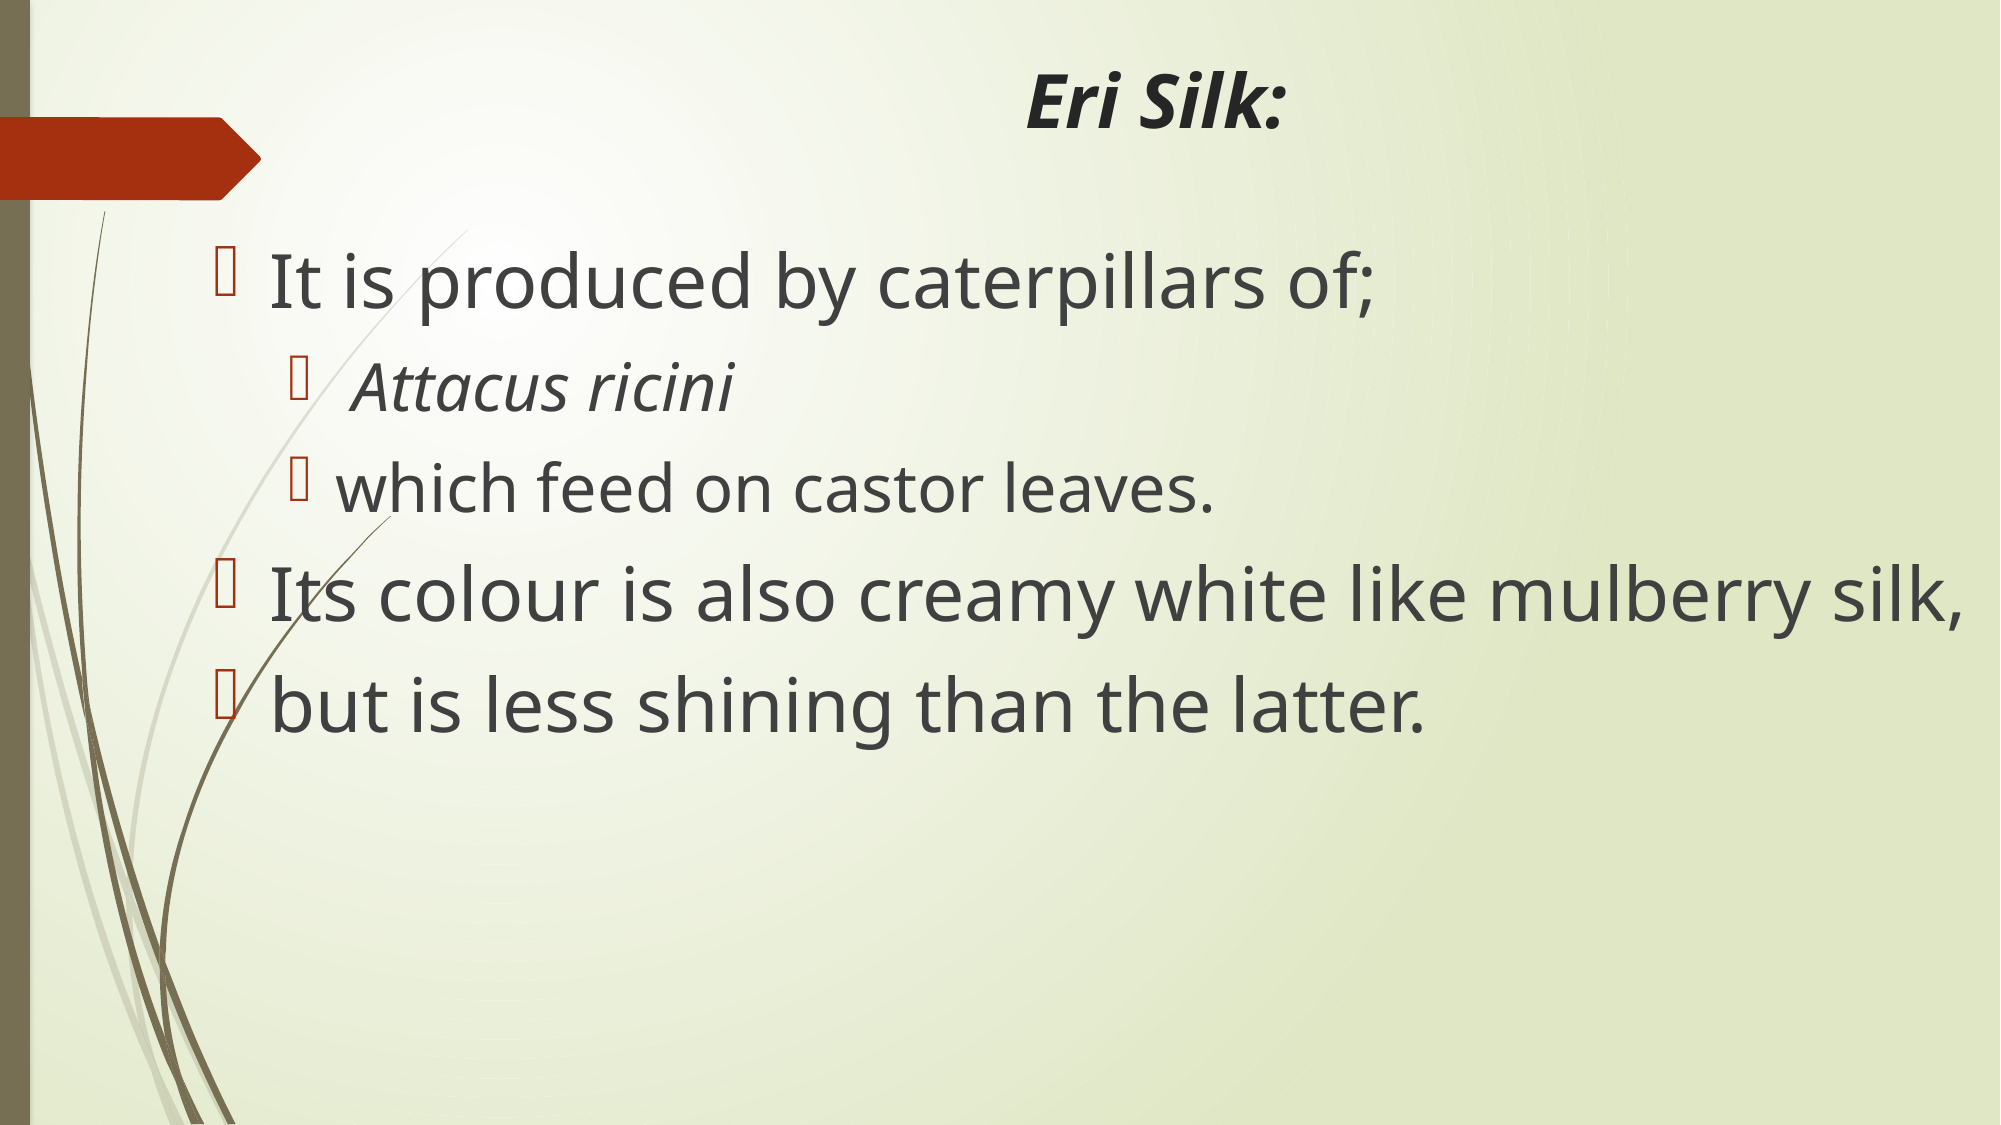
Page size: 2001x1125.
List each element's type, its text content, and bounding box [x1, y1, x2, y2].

title Eri Silk: [425, 46, 1888, 210]
list It is produced by caterpillars of; Attacus ricini which feed on castor leaves. Its colour is also creamy white like mulberry silk, but is less shining than the latter. [198, 226, 2000, 1125]
